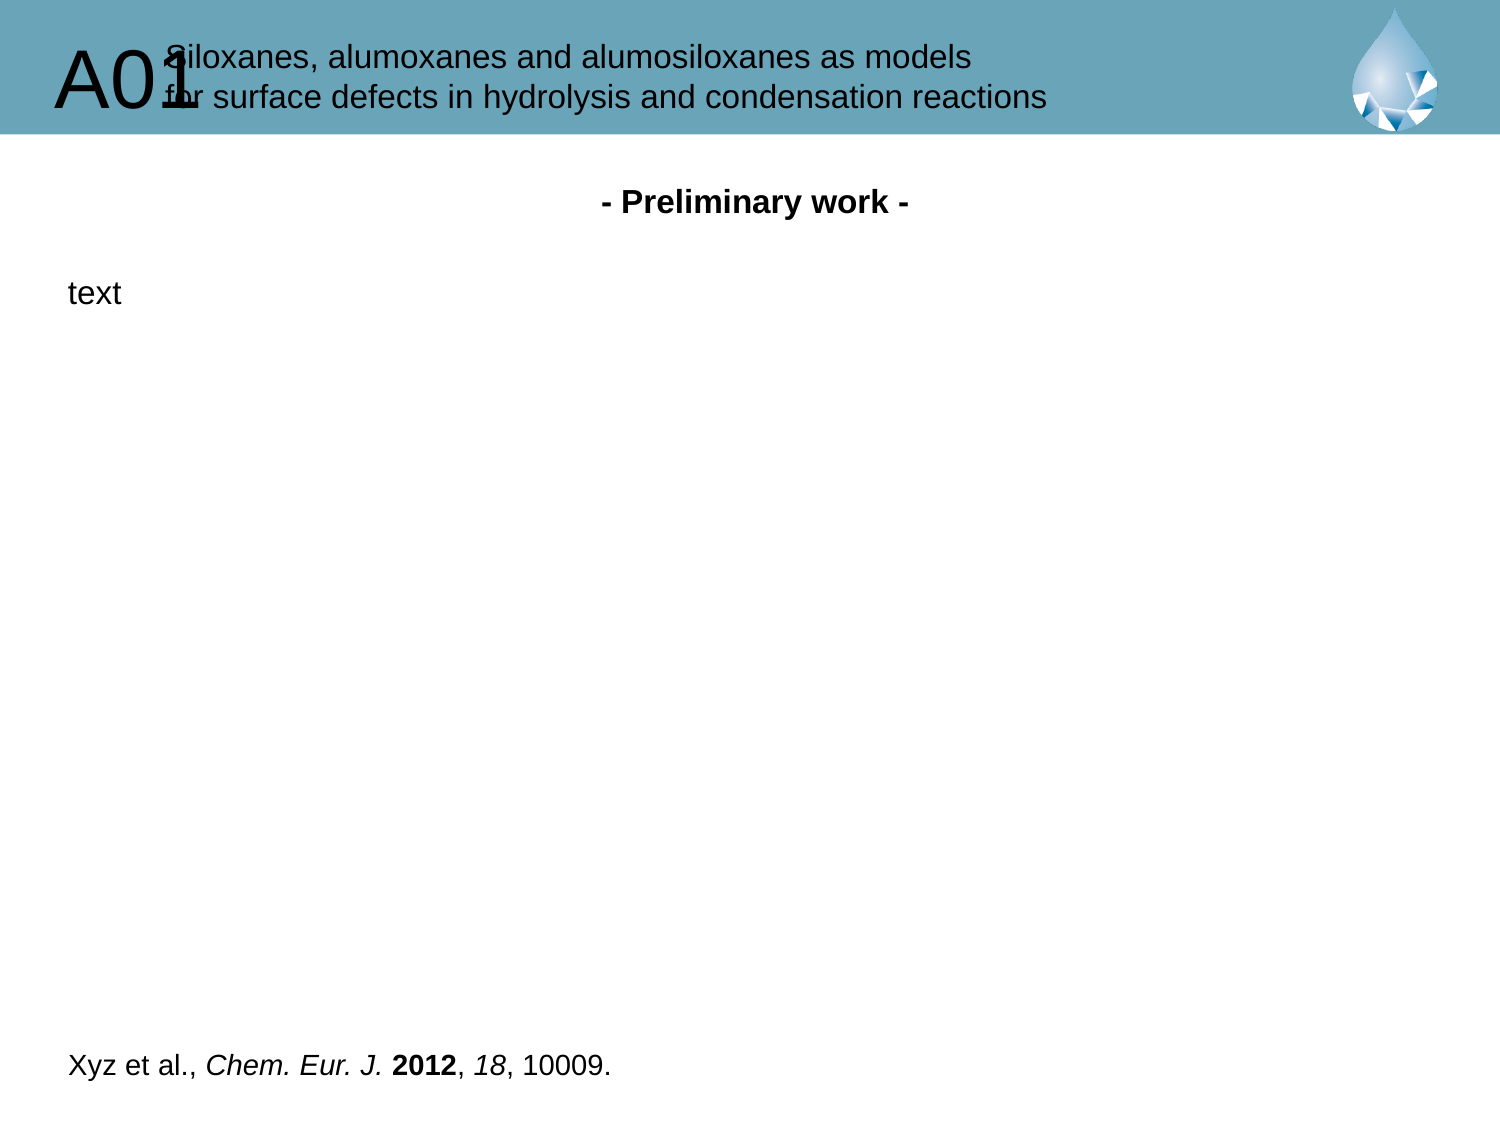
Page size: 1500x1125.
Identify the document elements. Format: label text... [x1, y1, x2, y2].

text_box Xyz et al., Chem. Eur. J. 2012, 18, 10009. [53, 1038, 1447, 1089]
text_box - Preliminary work - [586, 172, 925, 228]
picture [1351, 5, 1438, 155]
text_box text [53, 263, 1447, 319]
